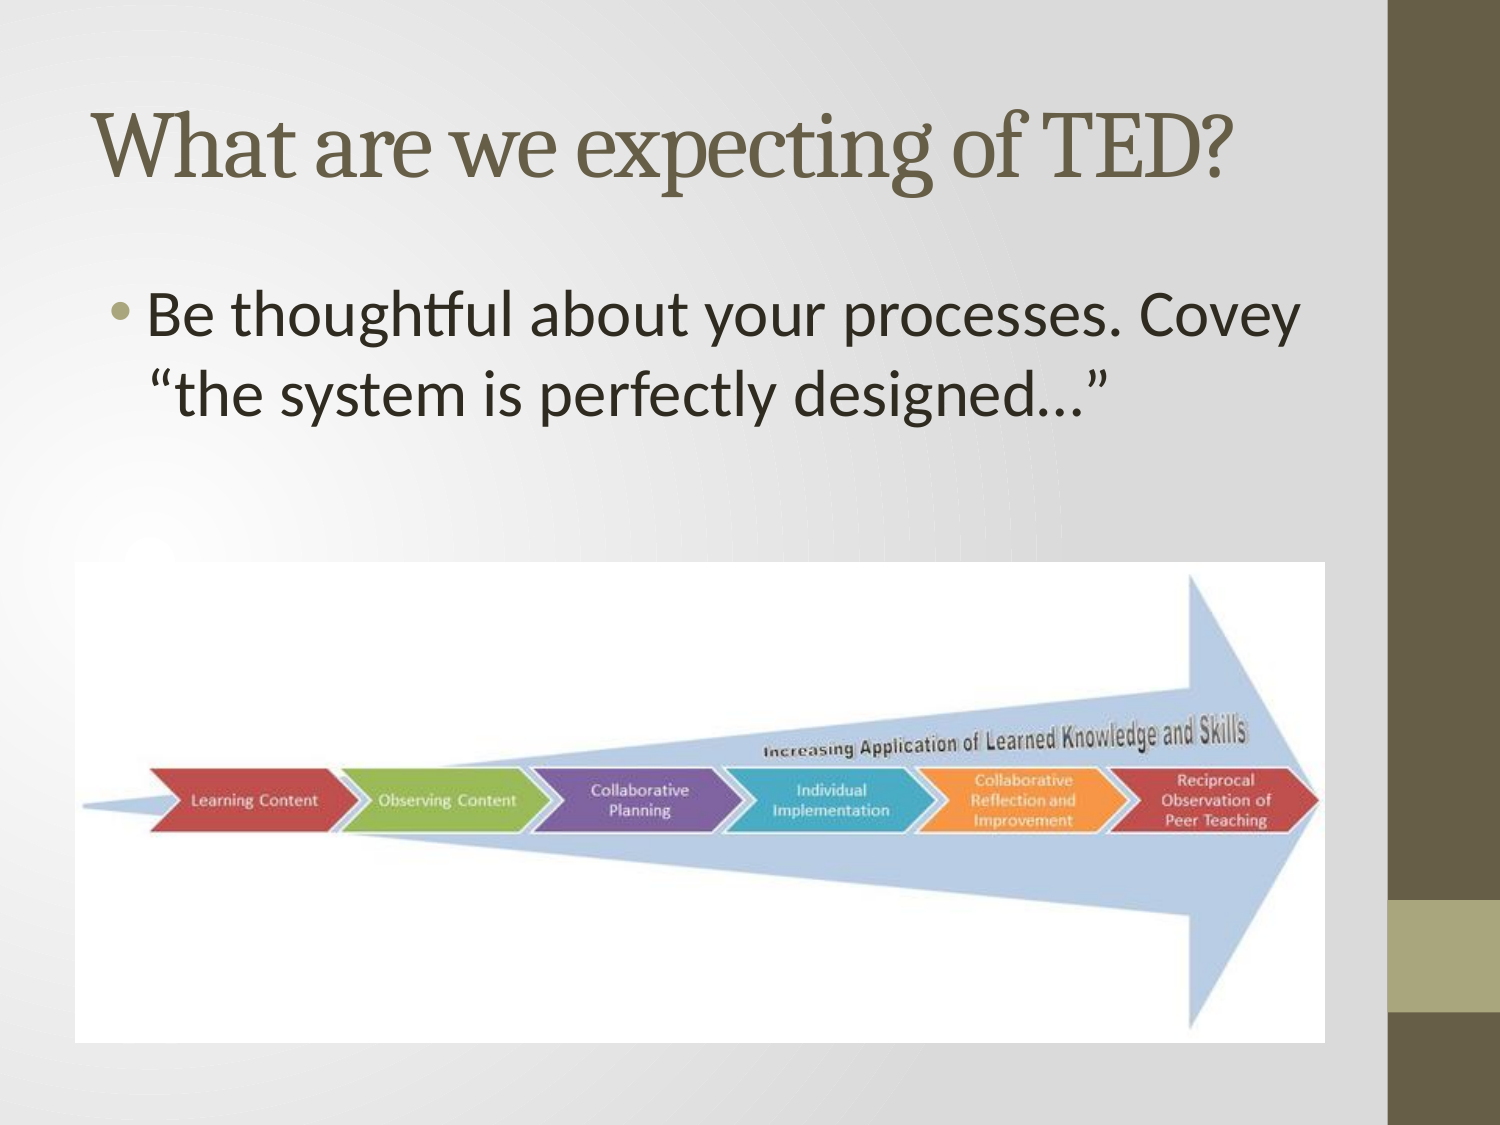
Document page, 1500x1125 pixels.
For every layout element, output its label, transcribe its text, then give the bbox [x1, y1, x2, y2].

list Be thoughtful about your processes. Covey “the system is perfectly designed…” [75, 262, 1325, 558]
title What are we expecting of TED? [75, 45, 1325, 233]
picture [74, 561, 1326, 1043]
